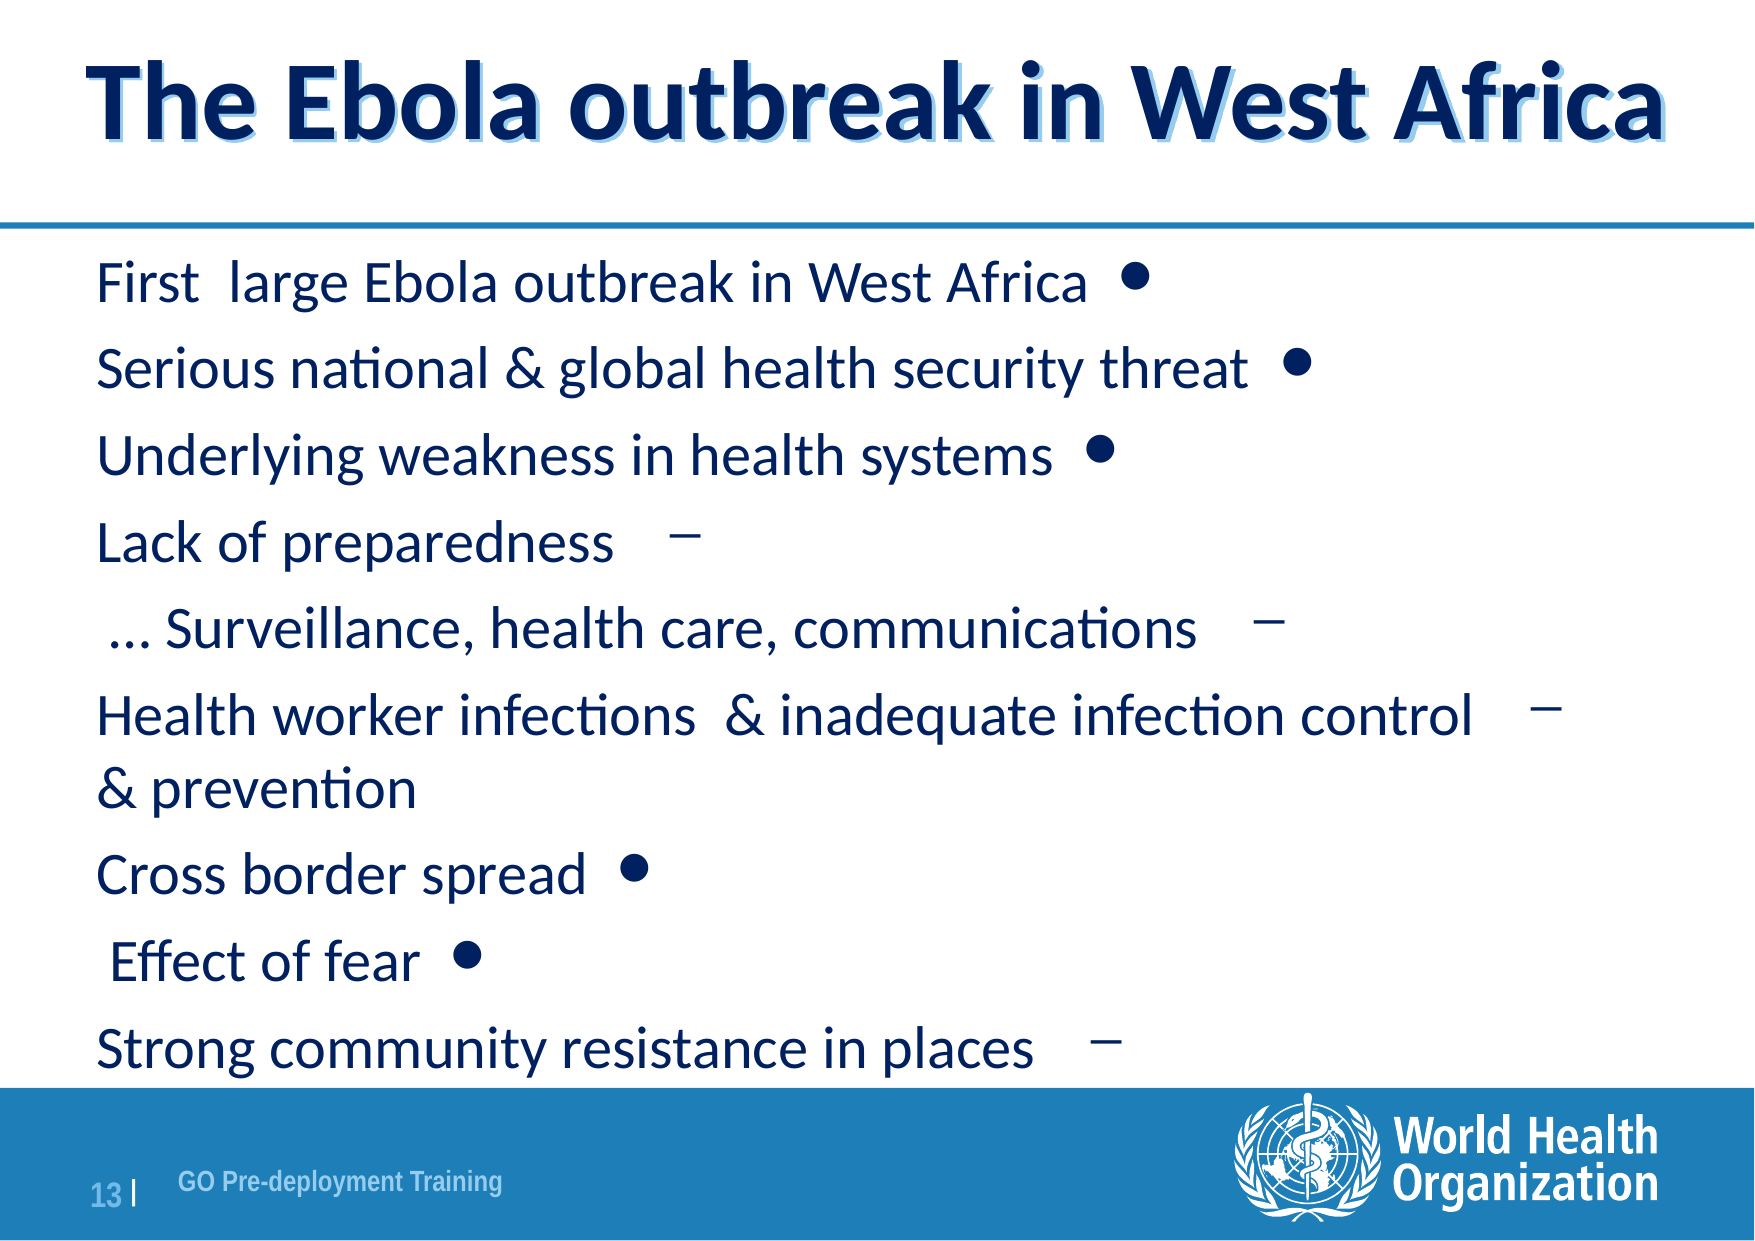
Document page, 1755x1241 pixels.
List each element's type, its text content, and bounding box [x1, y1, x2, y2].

title The Ebola outbreak in West Africa [0, 47, 1755, 143]
text_box First large Ebola outbreak in West Africa Serious national & global health security threat Underlying weakness in health systems Lack of preparedness Surveillance, health care, communications … Health worker infections & inadequate infection control & prevention Cross border spread Effect of fear Strong community resistance in places [78, 233, 1695, 1176]
